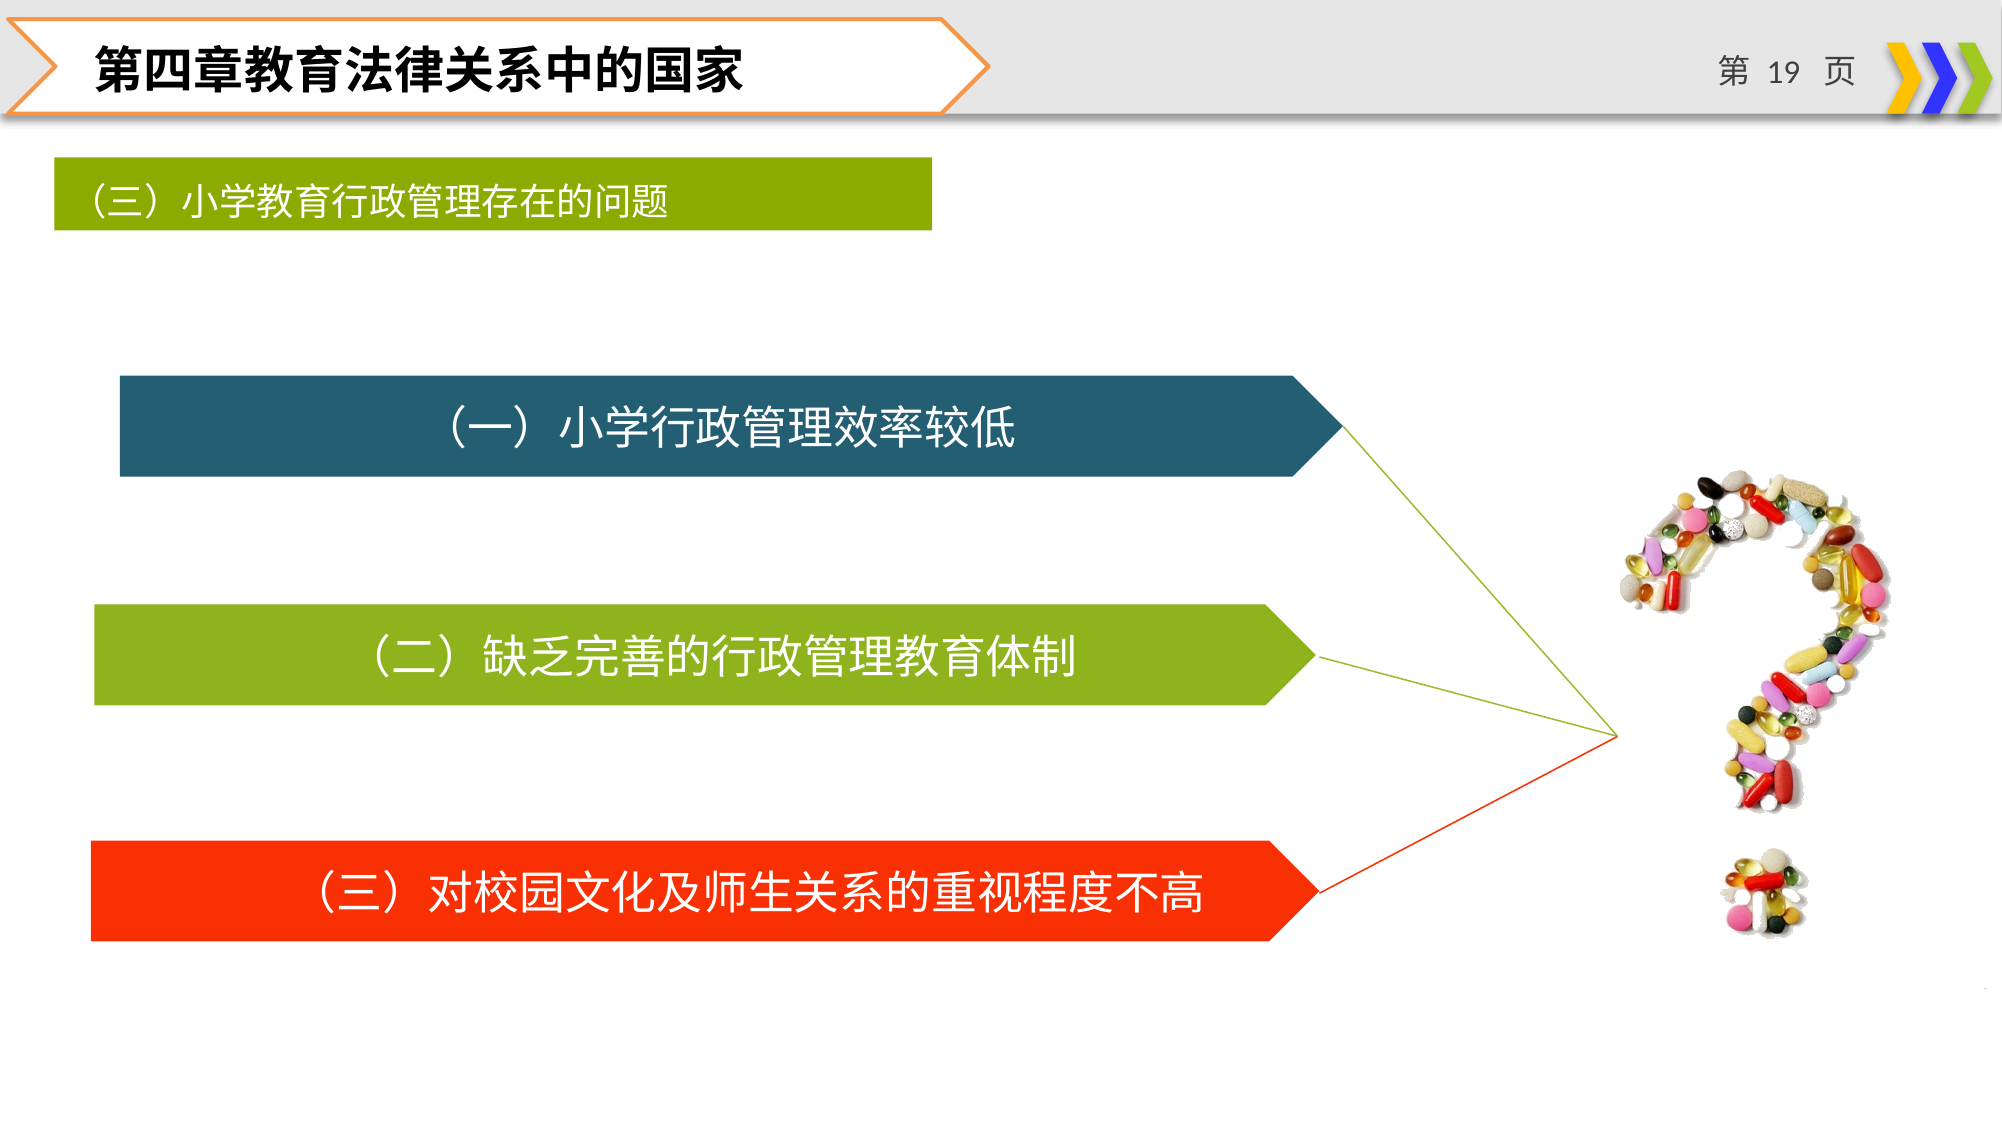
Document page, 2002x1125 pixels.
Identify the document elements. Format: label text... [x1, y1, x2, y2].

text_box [1319, 736, 1532, 894]
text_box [7, 18, 989, 114]
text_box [1319, 656, 1337, 735]
text_box （三）小学教育行政管理存在的问题 [54, 157, 933, 231]
text_box （一）小学行政管理效率较低 [117, 373, 1344, 479]
text_box （二）缺乏完善的行政管理教育体制 [92, 602, 1318, 708]
picture [1537, 420, 1993, 990]
text_box （三）对校园文化及师生关系的重视程度不高 [88, 838, 1316, 944]
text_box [1342, 425, 1532, 737]
